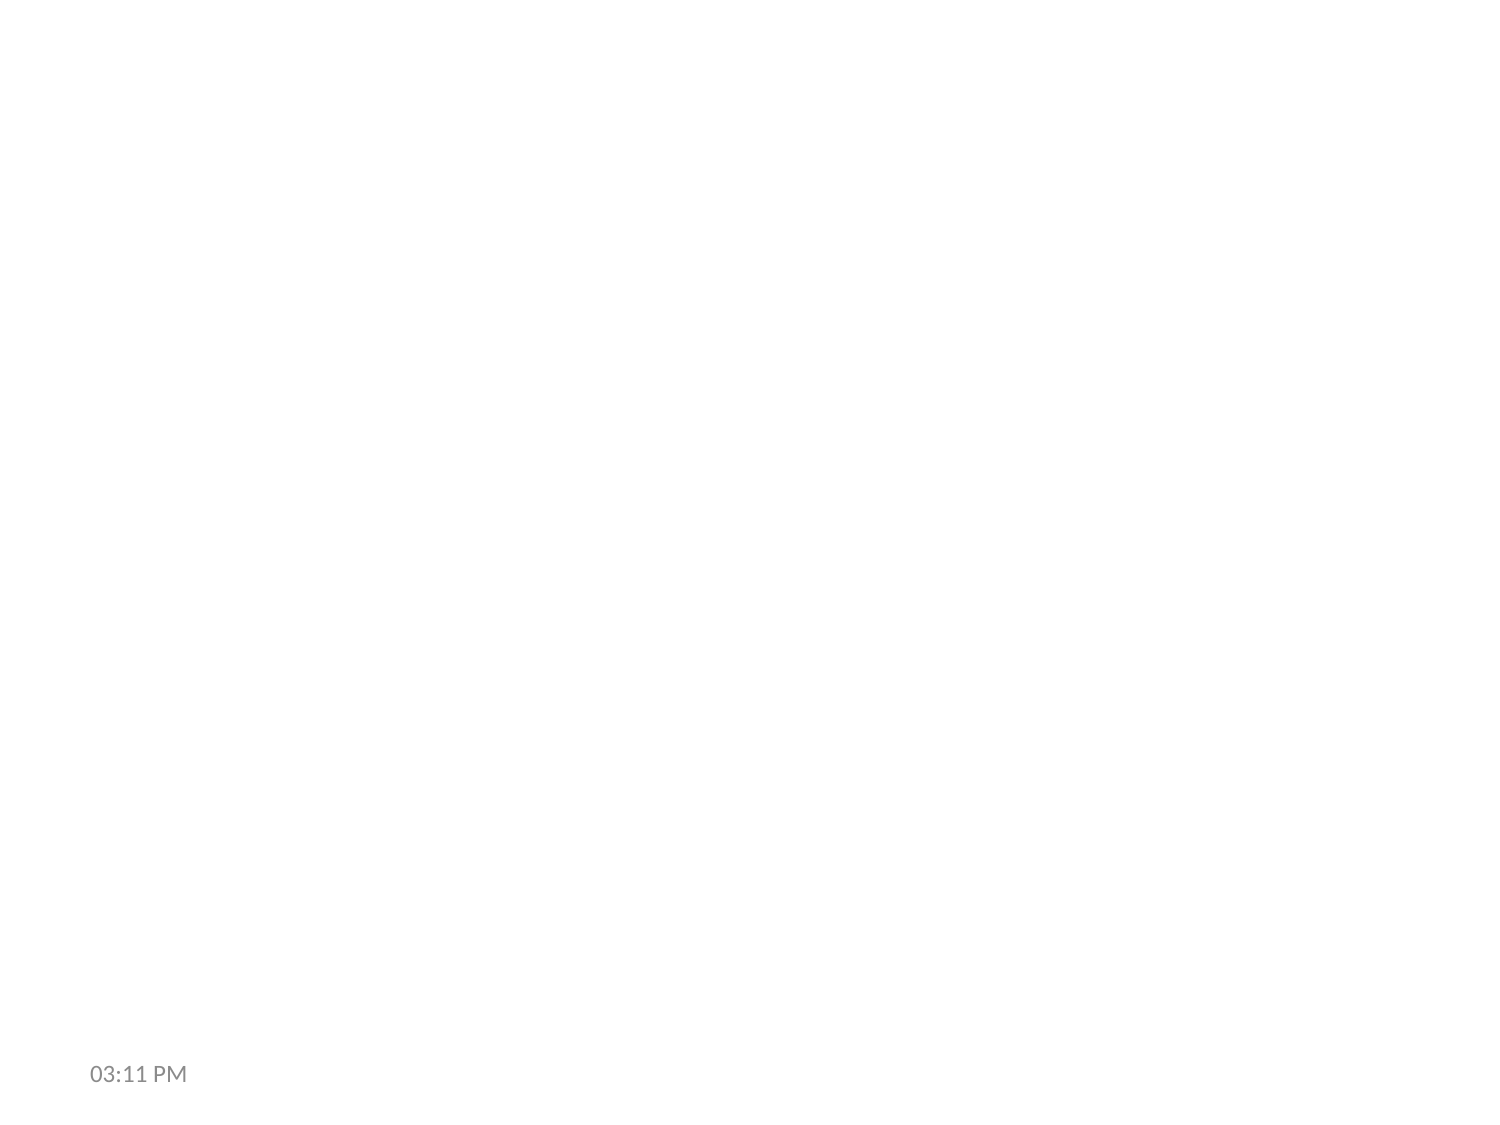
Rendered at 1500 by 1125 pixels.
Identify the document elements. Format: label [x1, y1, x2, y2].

slide_number [75, 1042, 425, 1103]
